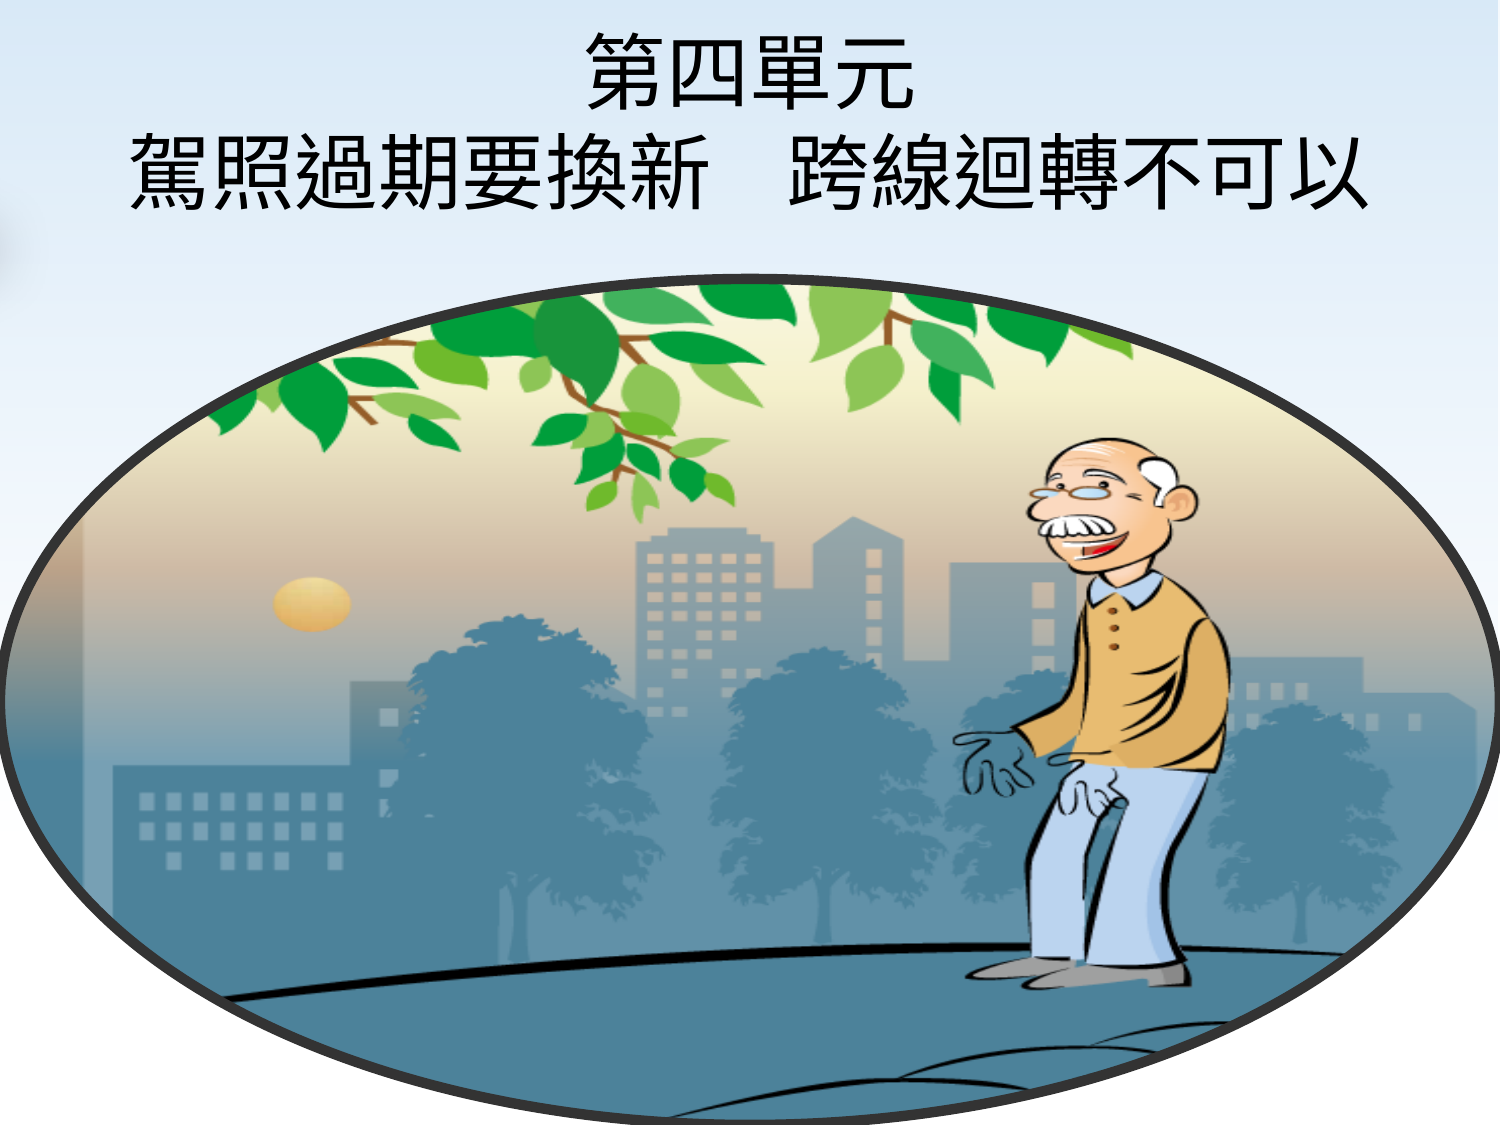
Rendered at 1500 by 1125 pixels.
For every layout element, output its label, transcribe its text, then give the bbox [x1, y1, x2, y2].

title 第四單元 駕照過期要換新 跨線迴轉不可以 [112, 0, 1388, 242]
picture [0, 0, 1500, 1125]
